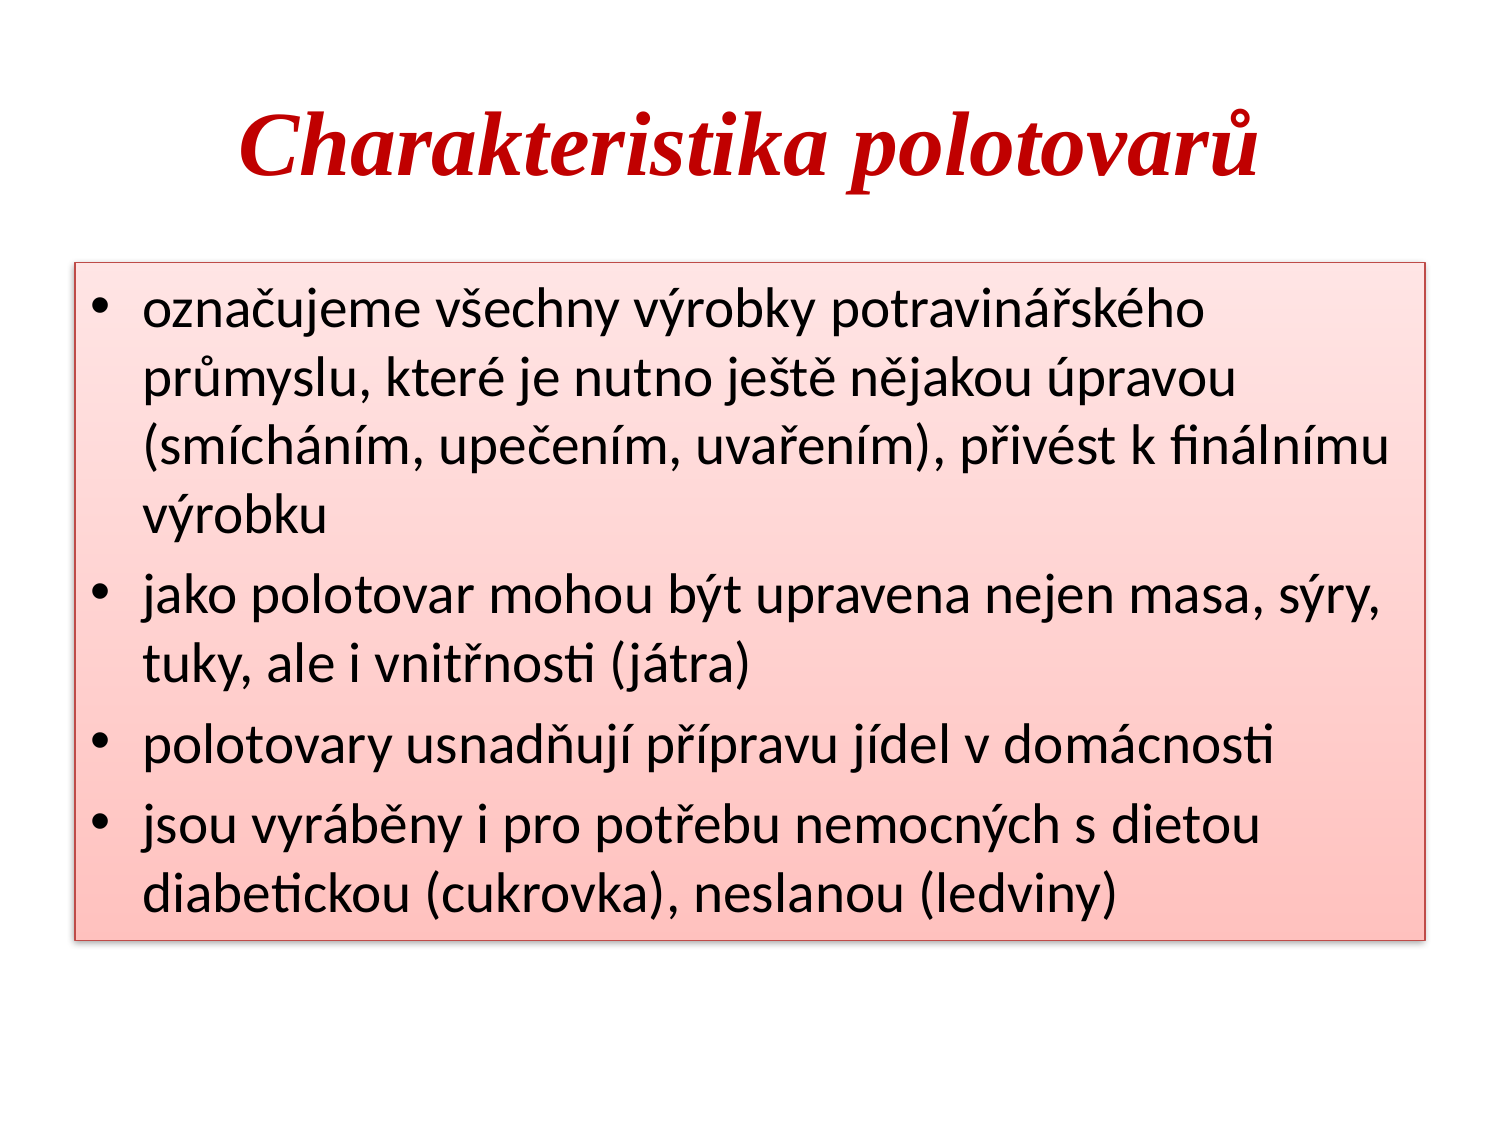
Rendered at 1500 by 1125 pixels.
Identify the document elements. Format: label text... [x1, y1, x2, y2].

list označujeme všechny výrobky potravinářského průmyslu, které je nutno ještě nějakou úpravou (smícháním, upečením, uvařením), přivést k finálnímu výrobku jako polotovar mohou být upravena nejen masa, sýry, tuky, ale i vnitřnosti (játra) polotovary usnadňují přípravu jídel v domácnosti jsou vyráběny i pro potřebu nemocných s dietou diabetickou (cukrovka), neslanou (ledviny) [74, 262, 1426, 941]
title Charakteristika polotovarů [75, 45, 1425, 233]
